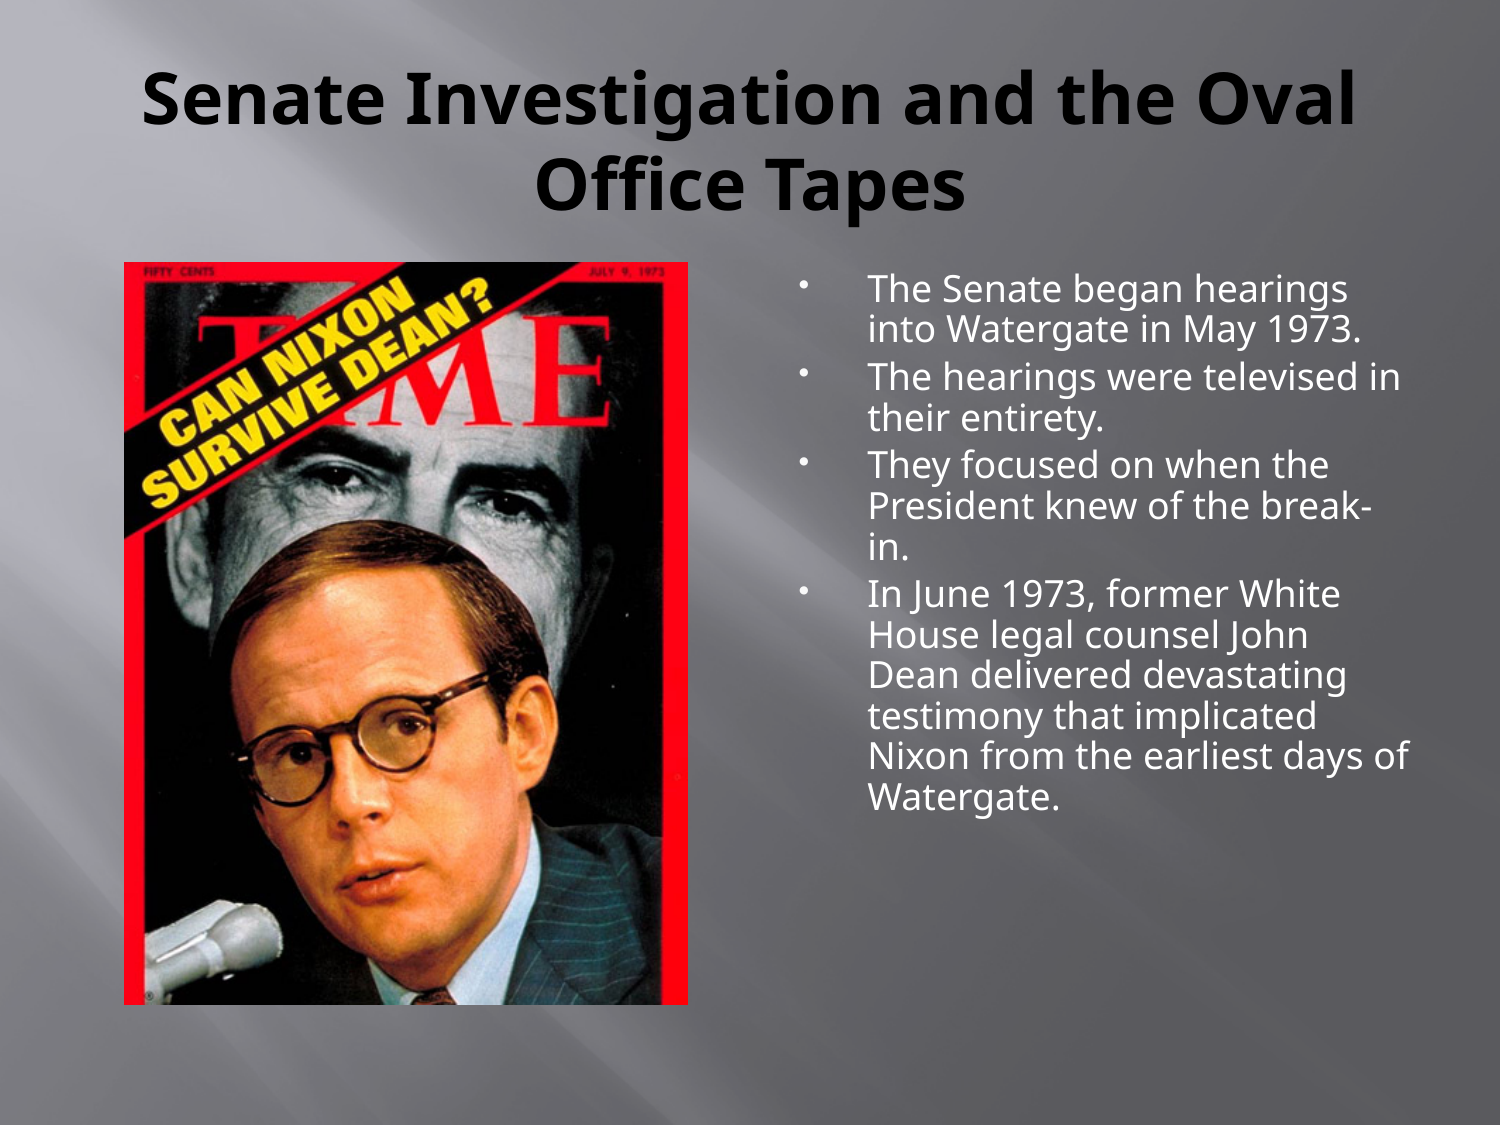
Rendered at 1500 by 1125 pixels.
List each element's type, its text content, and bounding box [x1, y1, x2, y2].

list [124, 262, 689, 1006]
title Senate Investigation and the Oval Office Tapes [75, 45, 1425, 233]
list The Senate began hearings into Watergate in May 1973. The hearings were televised in their entirety. They focused on when the President knew of the break-in. In June 1973, former White House legal counsel John Dean delivered devastating testimony that implicated Nixon from the earliest days of Watergate. [762, 262, 1425, 1005]
